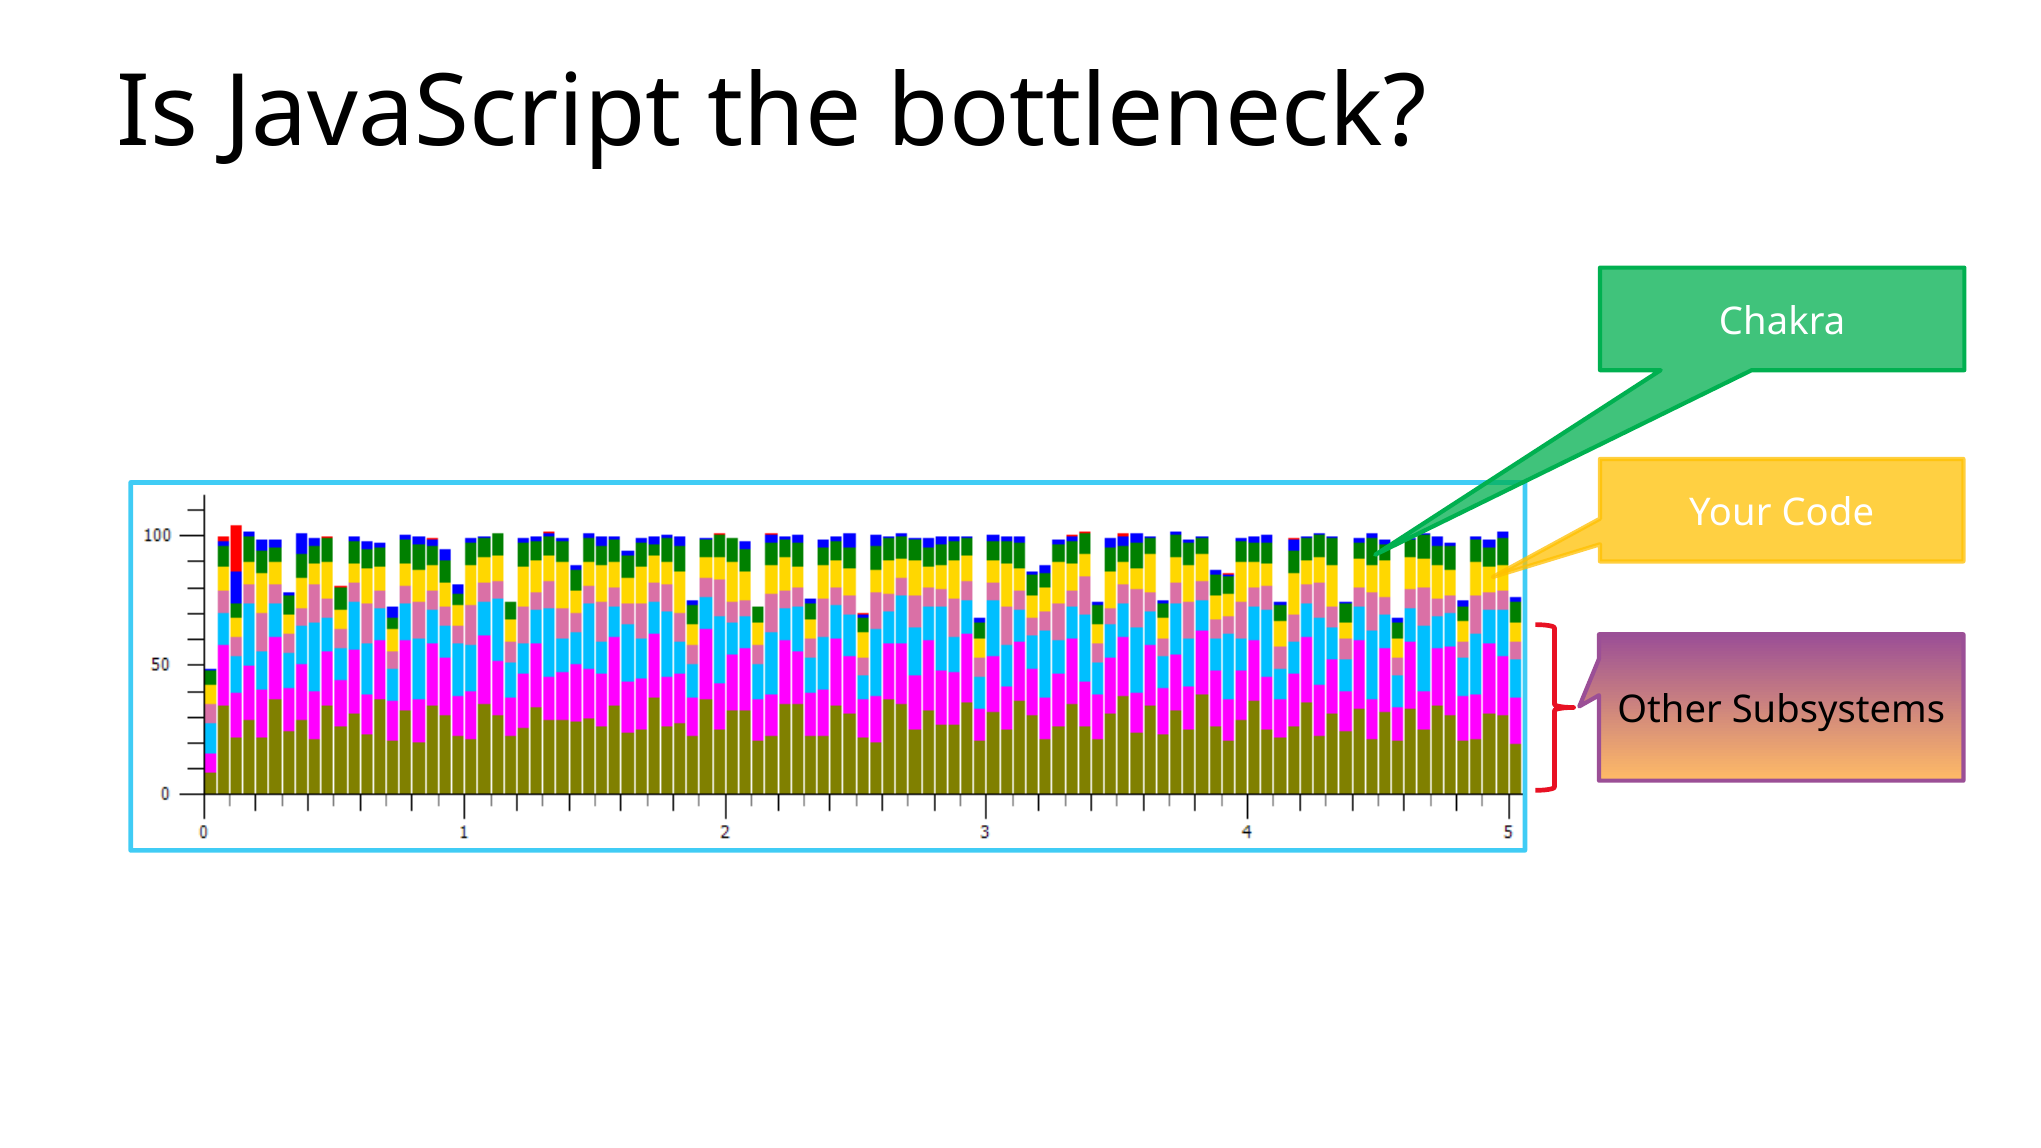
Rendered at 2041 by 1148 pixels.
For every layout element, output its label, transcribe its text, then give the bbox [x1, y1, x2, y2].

text_box [1535, 623, 1575, 792]
text_box Chakra [1482, 265, 1967, 485]
text_box Other Subsystems [1577, 632, 1966, 783]
picture [132, 484, 1523, 849]
text_box Your Code [1527, 456, 1966, 569]
title Is JavaScript the bottleneck? [86, 38, 1953, 150]
